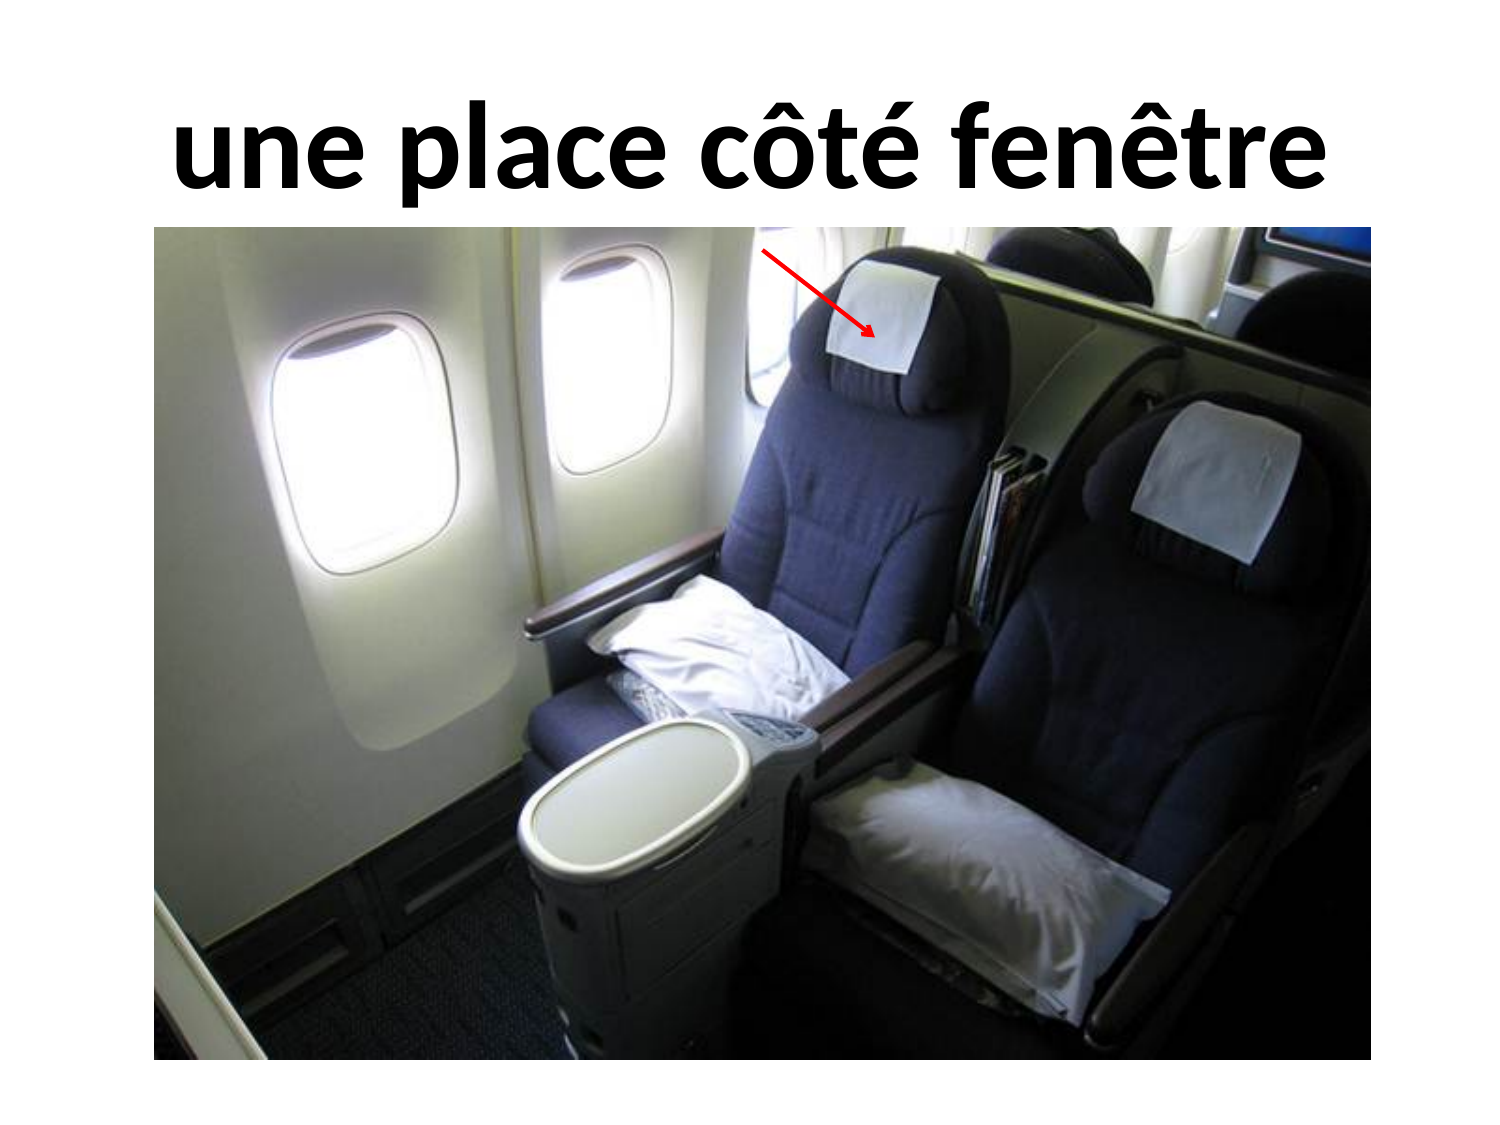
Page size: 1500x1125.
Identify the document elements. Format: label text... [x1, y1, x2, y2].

picture [154, 226, 1371, 1060]
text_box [762, 249, 876, 338]
title une place côté fenêtre [75, 45, 1425, 233]
